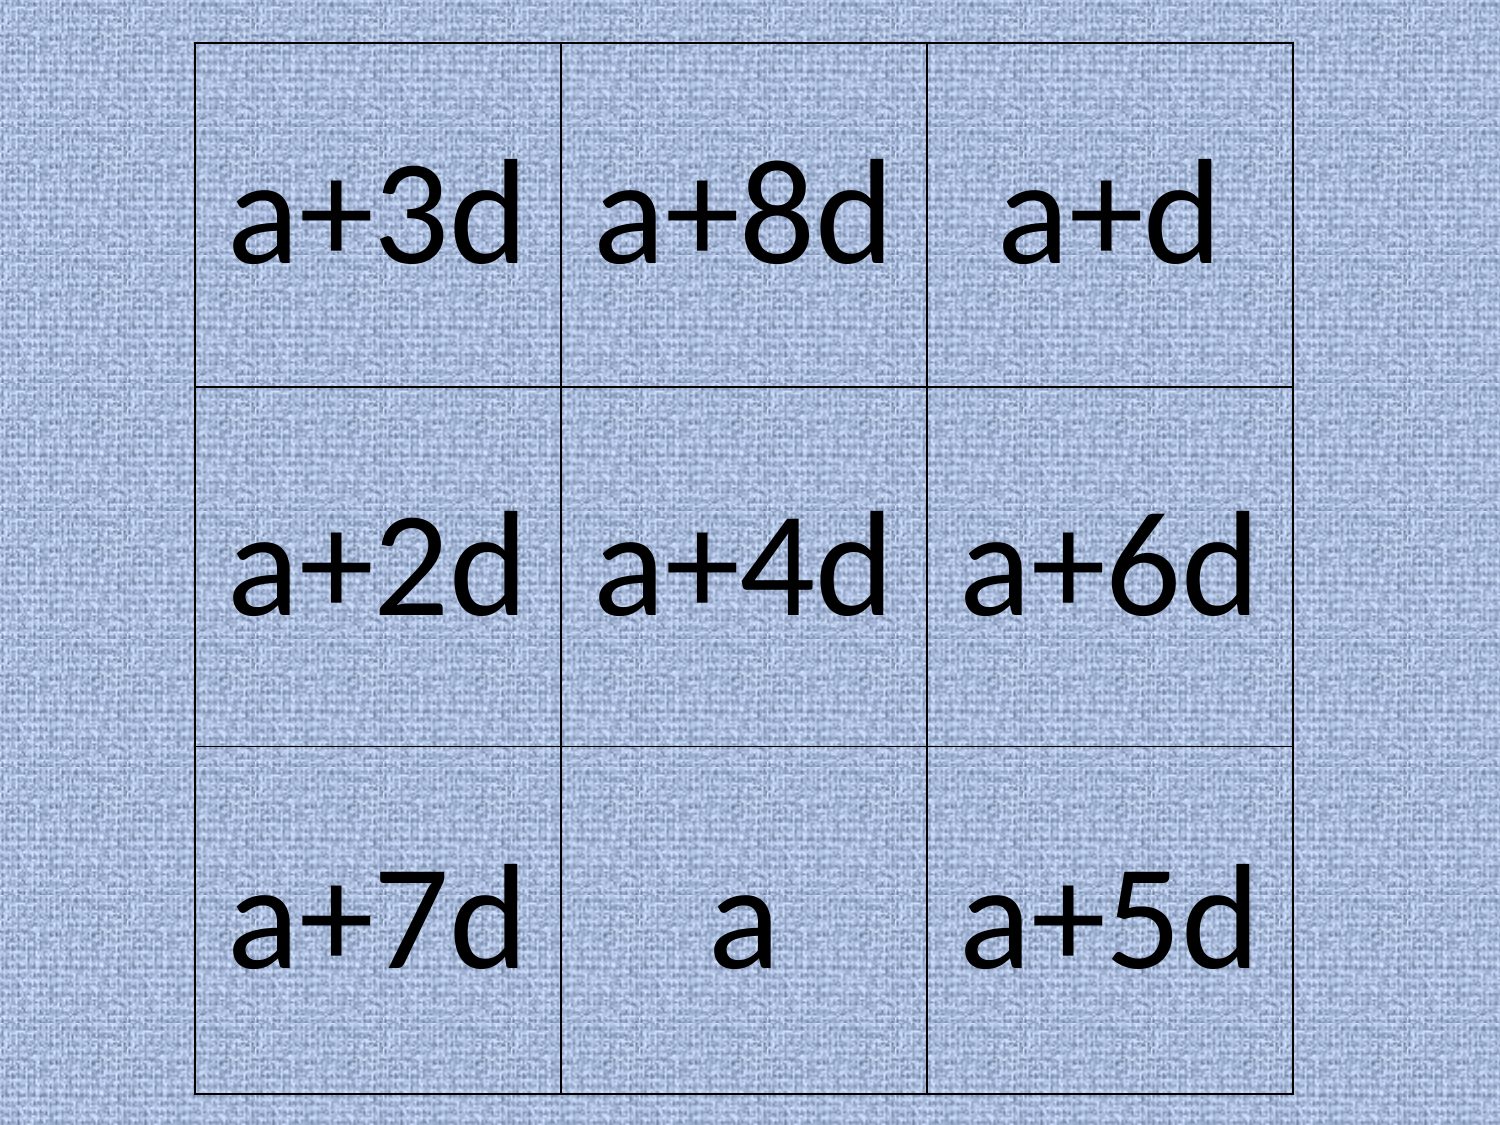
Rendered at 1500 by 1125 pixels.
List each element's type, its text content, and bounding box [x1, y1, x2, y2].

table_header a+3d [196, 44, 560, 386]
table_cell a [562, 747, 926, 1093]
table_cell a+6d [928, 388, 1292, 746]
table_cell a+2d [196, 388, 560, 746]
table_cell a+5d [928, 747, 1292, 1093]
table_header a+d [928, 44, 1292, 386]
table_cell a+4d [562, 388, 926, 746]
table_header a+8d [562, 44, 926, 386]
table_cell a+7d [196, 747, 560, 1093]
